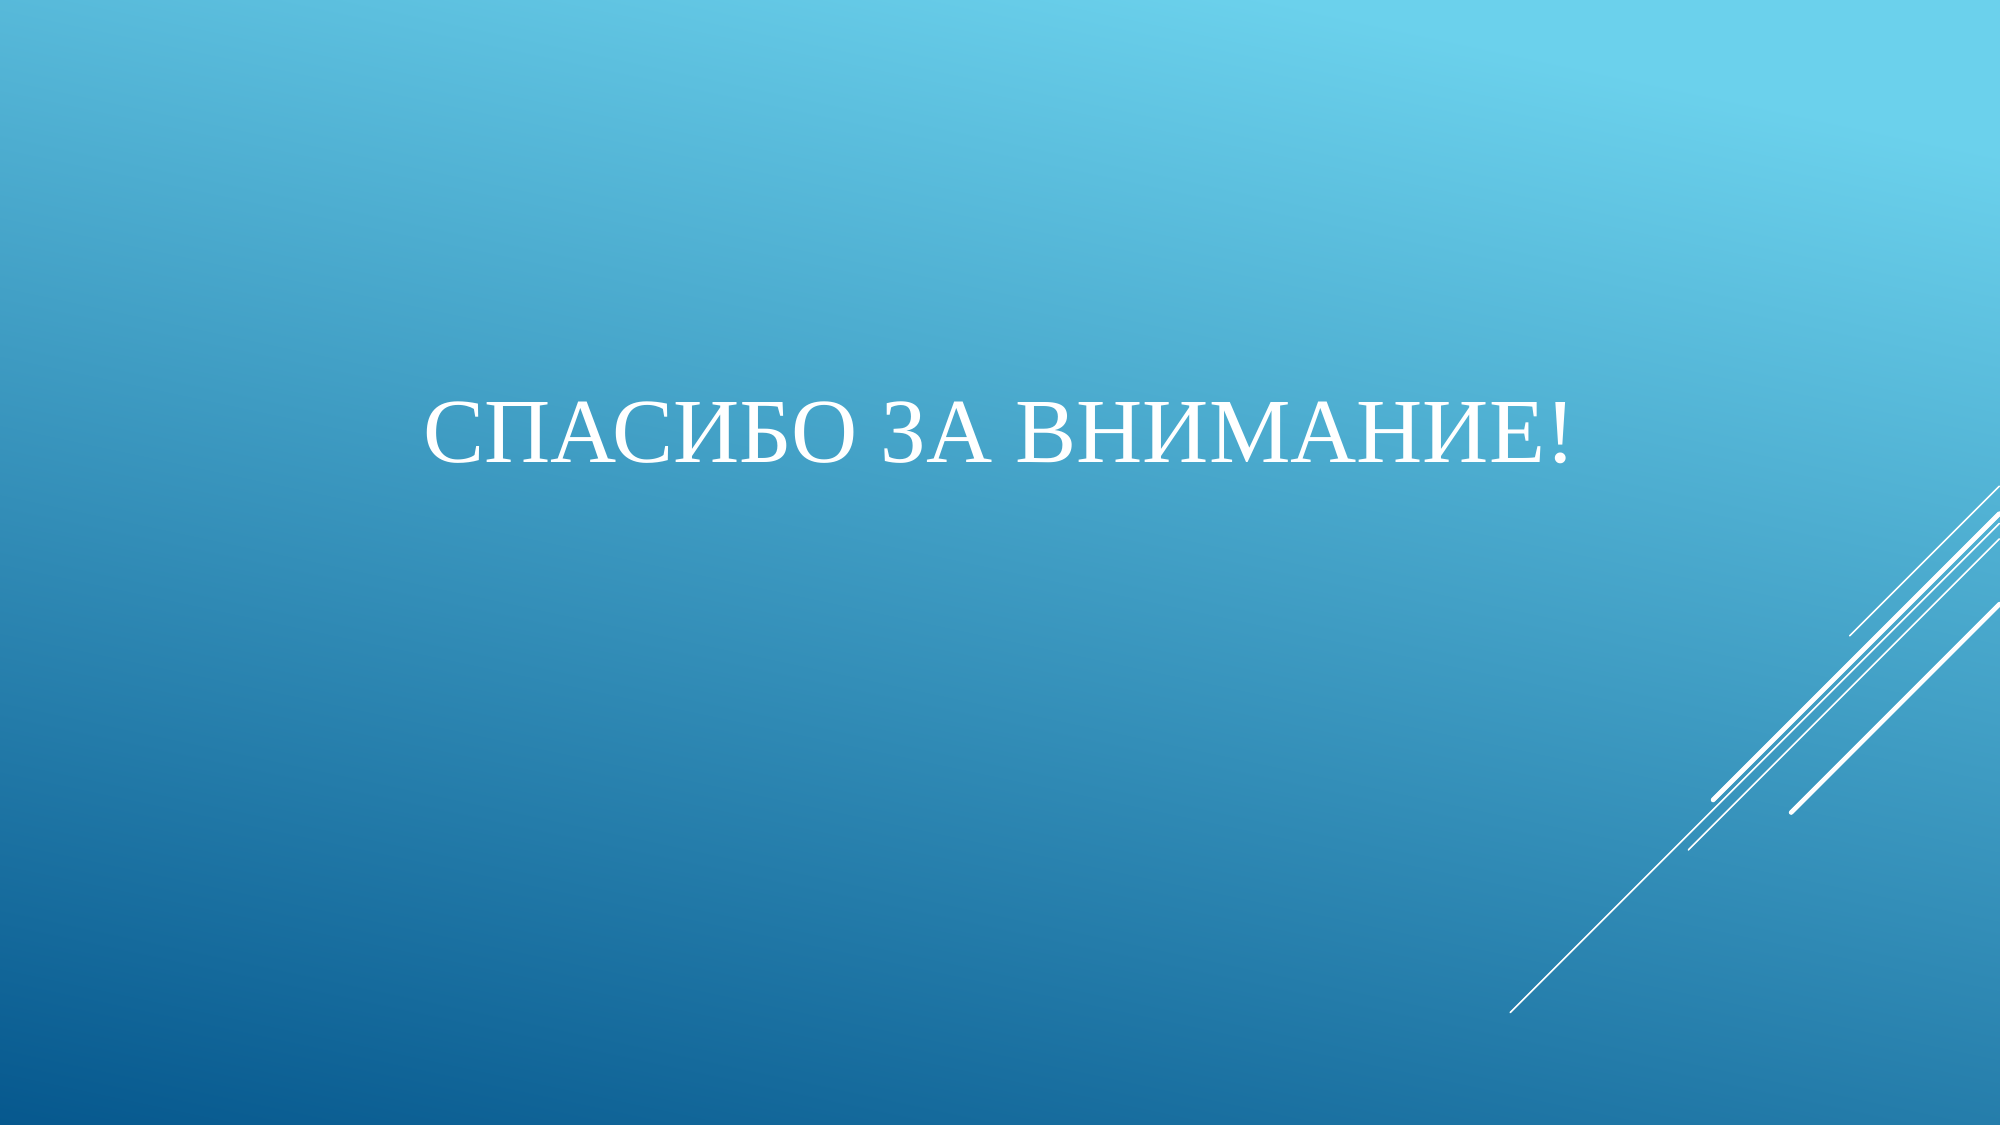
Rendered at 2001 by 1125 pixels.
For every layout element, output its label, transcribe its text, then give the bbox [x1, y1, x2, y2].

text_box СПАСИБО ЗА ВНИМАНИЕ! [0, 363, 2000, 488]
